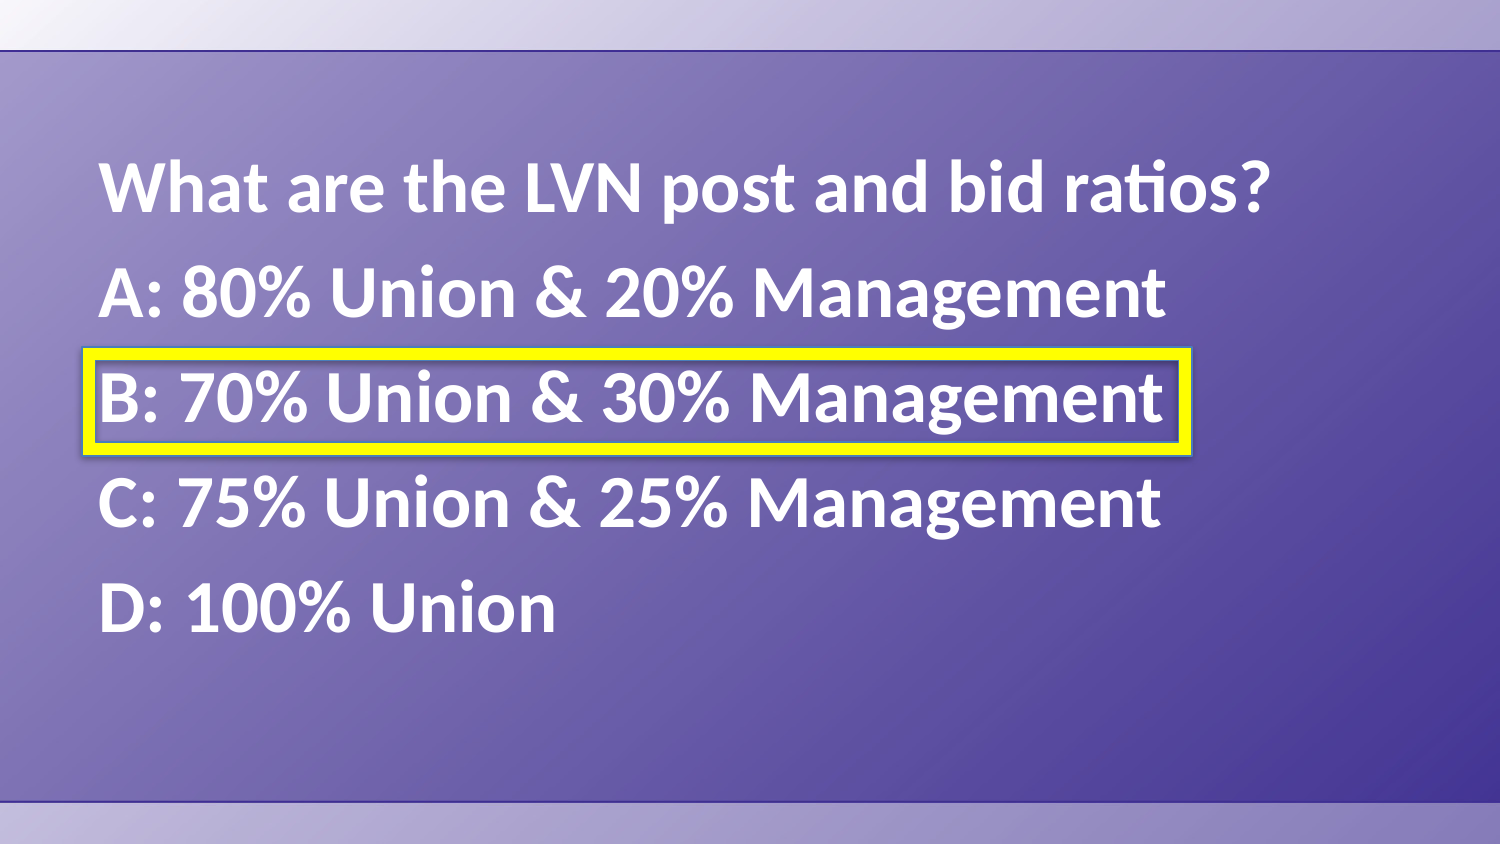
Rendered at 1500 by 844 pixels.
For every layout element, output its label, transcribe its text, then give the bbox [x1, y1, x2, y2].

picture [0, 0, 1500, 844]
text_box [81, 346, 1193, 457]
list What are the LVN post and bid ratios? A: 80% Union & 20% Management B: 70% Union & 30% Management C: 75% Union & 25% Management D: 100% Union [83, 130, 1413, 760]
